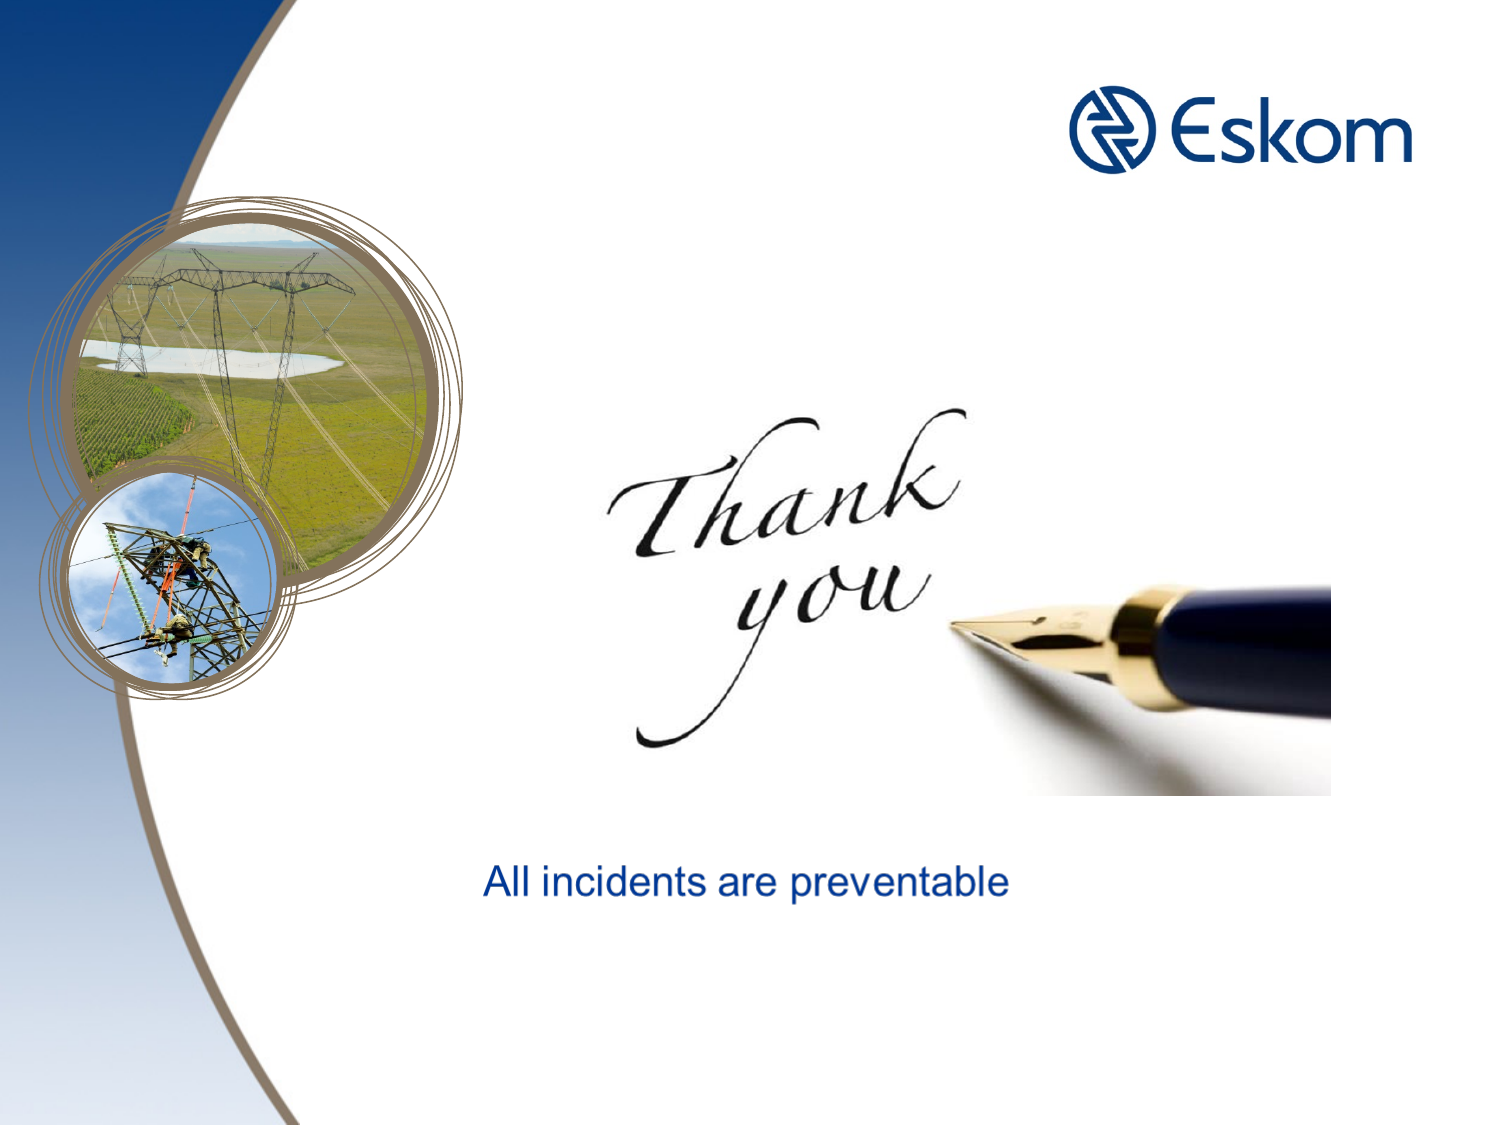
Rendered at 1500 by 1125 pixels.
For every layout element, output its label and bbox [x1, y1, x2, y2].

text_box [39, 456, 299, 700]
text_box [28, 196, 463, 607]
picture [463, 347, 1331, 797]
picture [458, 812, 1375, 932]
text_box [0, 0, 1500, 1125]
